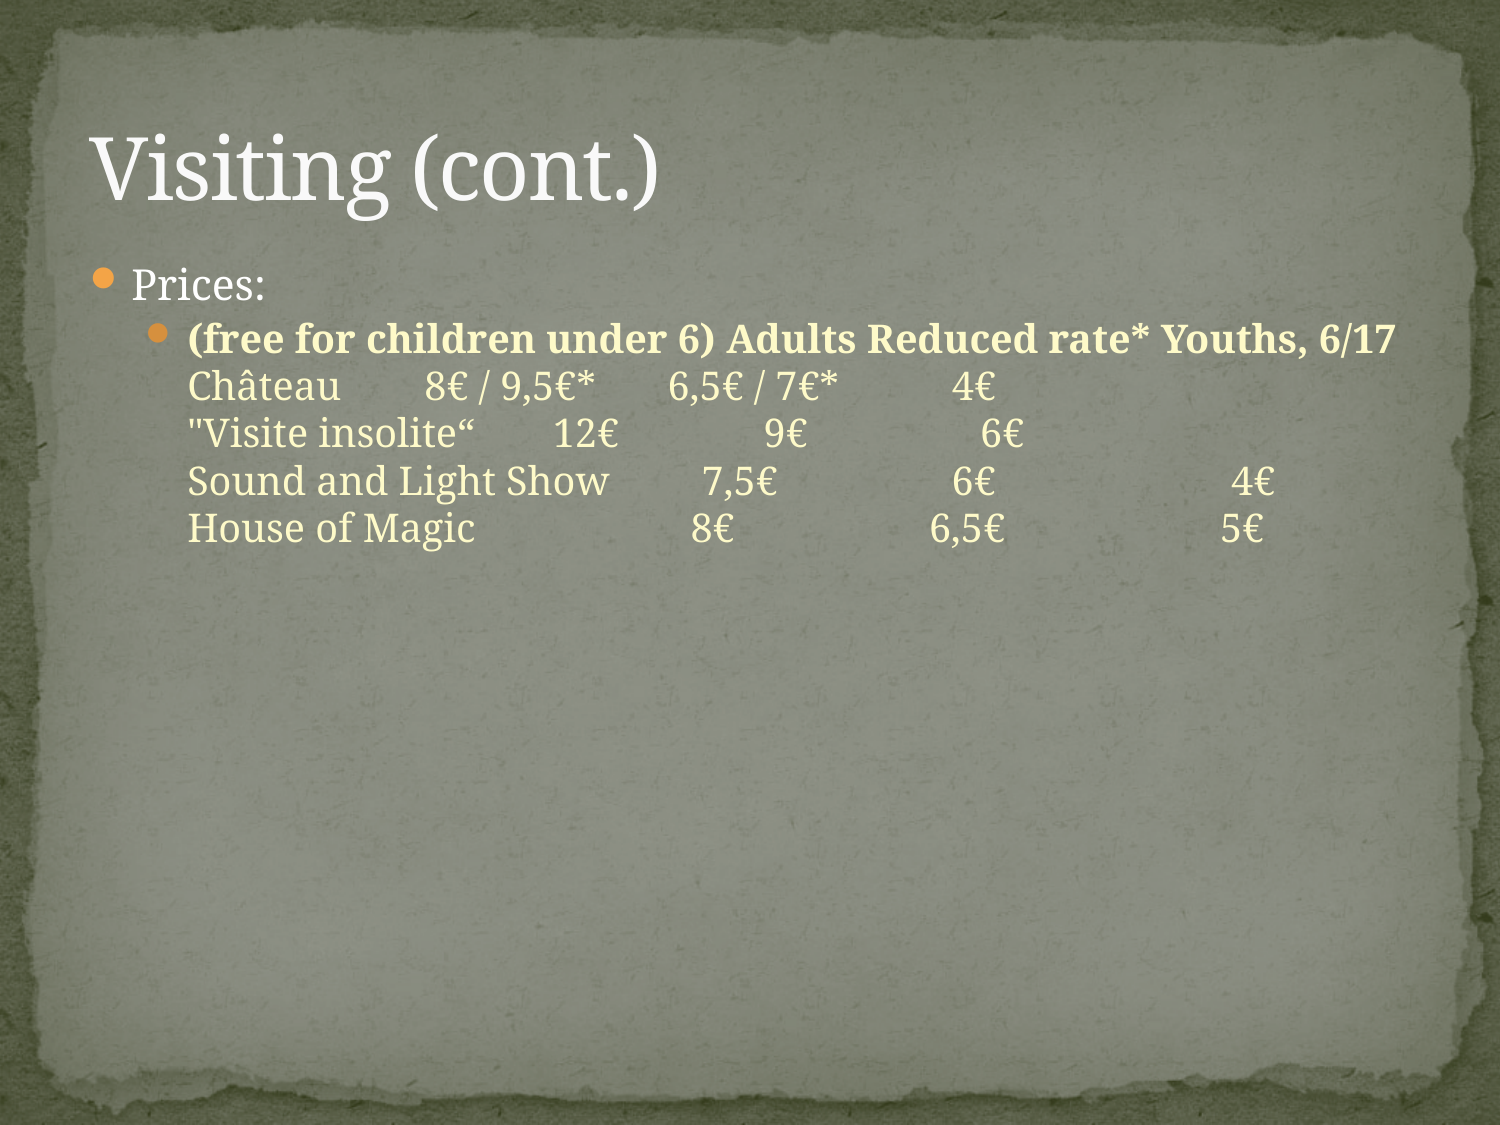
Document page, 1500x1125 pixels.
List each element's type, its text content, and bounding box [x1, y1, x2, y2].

list Prices: (free for children under 6) Adults Reduced rate* Youths, 6/17 Château 8€ / 9,5€* 6,5€ / 7€* 4€ "Visite insolite“ 12€ 9€ 6€ Sound and Light Show 7,5€ 6€ 4€ House of Magic 8€ 6,5€ 5€ [75, 249, 1425, 1000]
title Visiting (cont.) [74, 24, 1425, 225]
